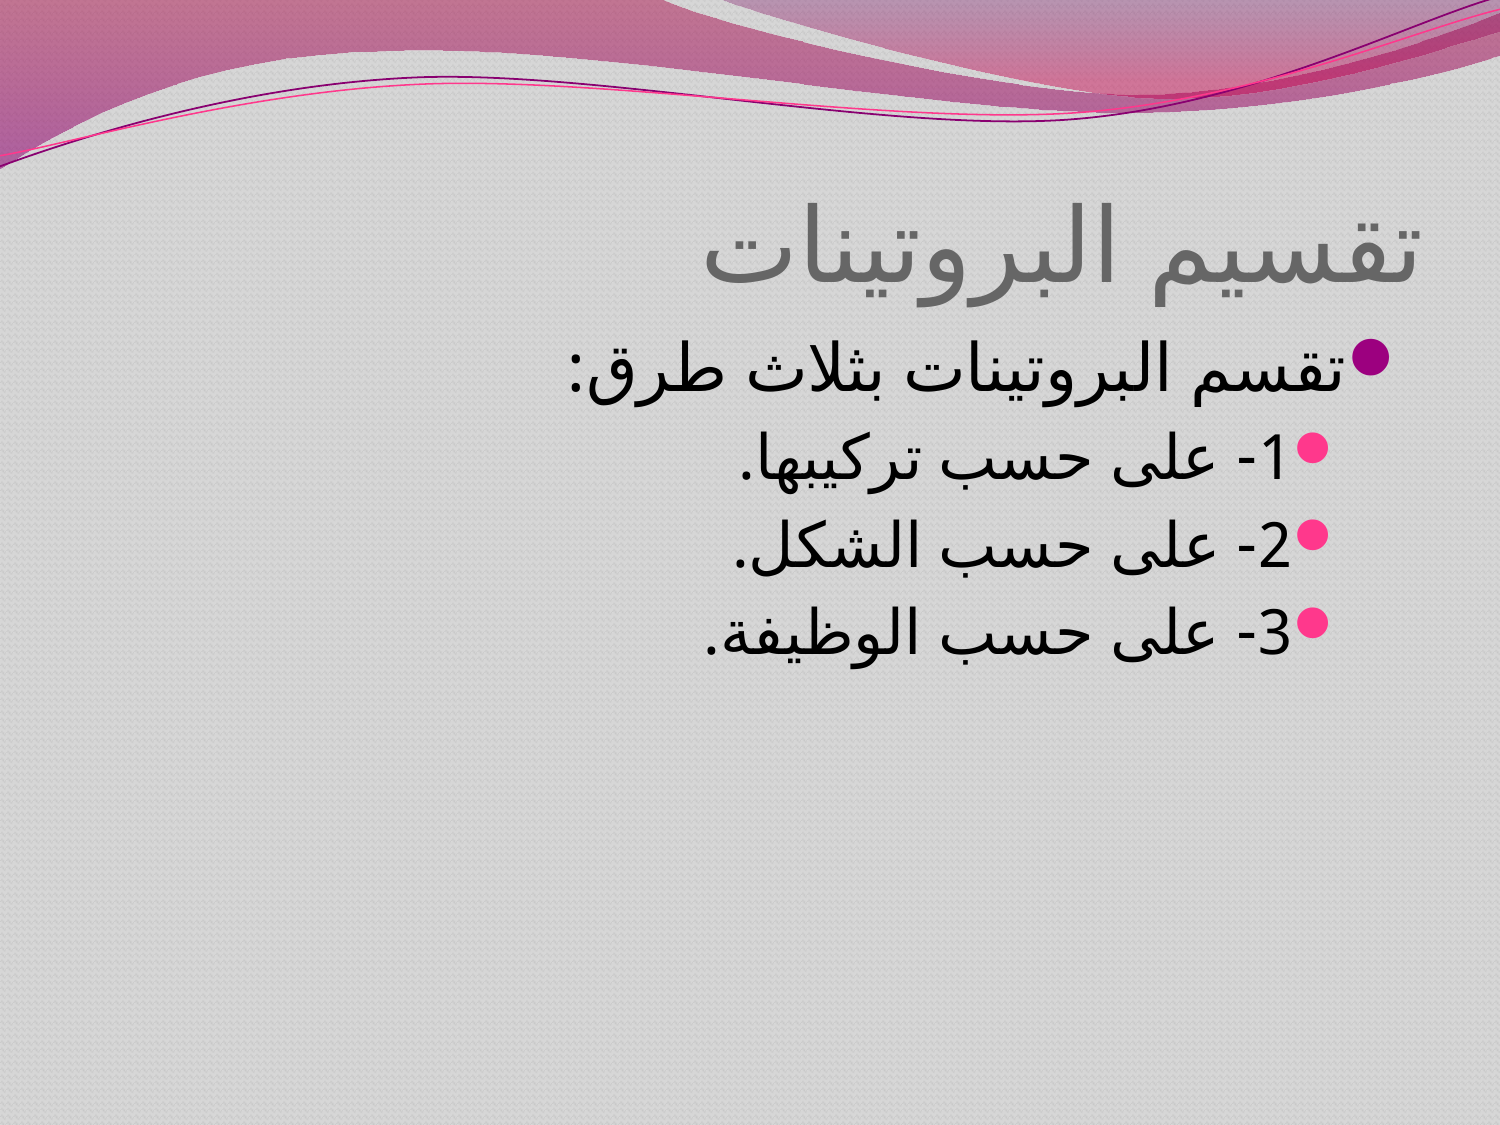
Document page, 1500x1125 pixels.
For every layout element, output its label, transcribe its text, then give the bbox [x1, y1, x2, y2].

list تقسم البروتينات بثلاث طرق: 1- على حسب تركيبها. 2- على حسب الشكل. 3- على حسب الوظيفة. [75, 317, 1425, 1038]
title تقسيم البروتينات [75, 115, 1425, 303]
